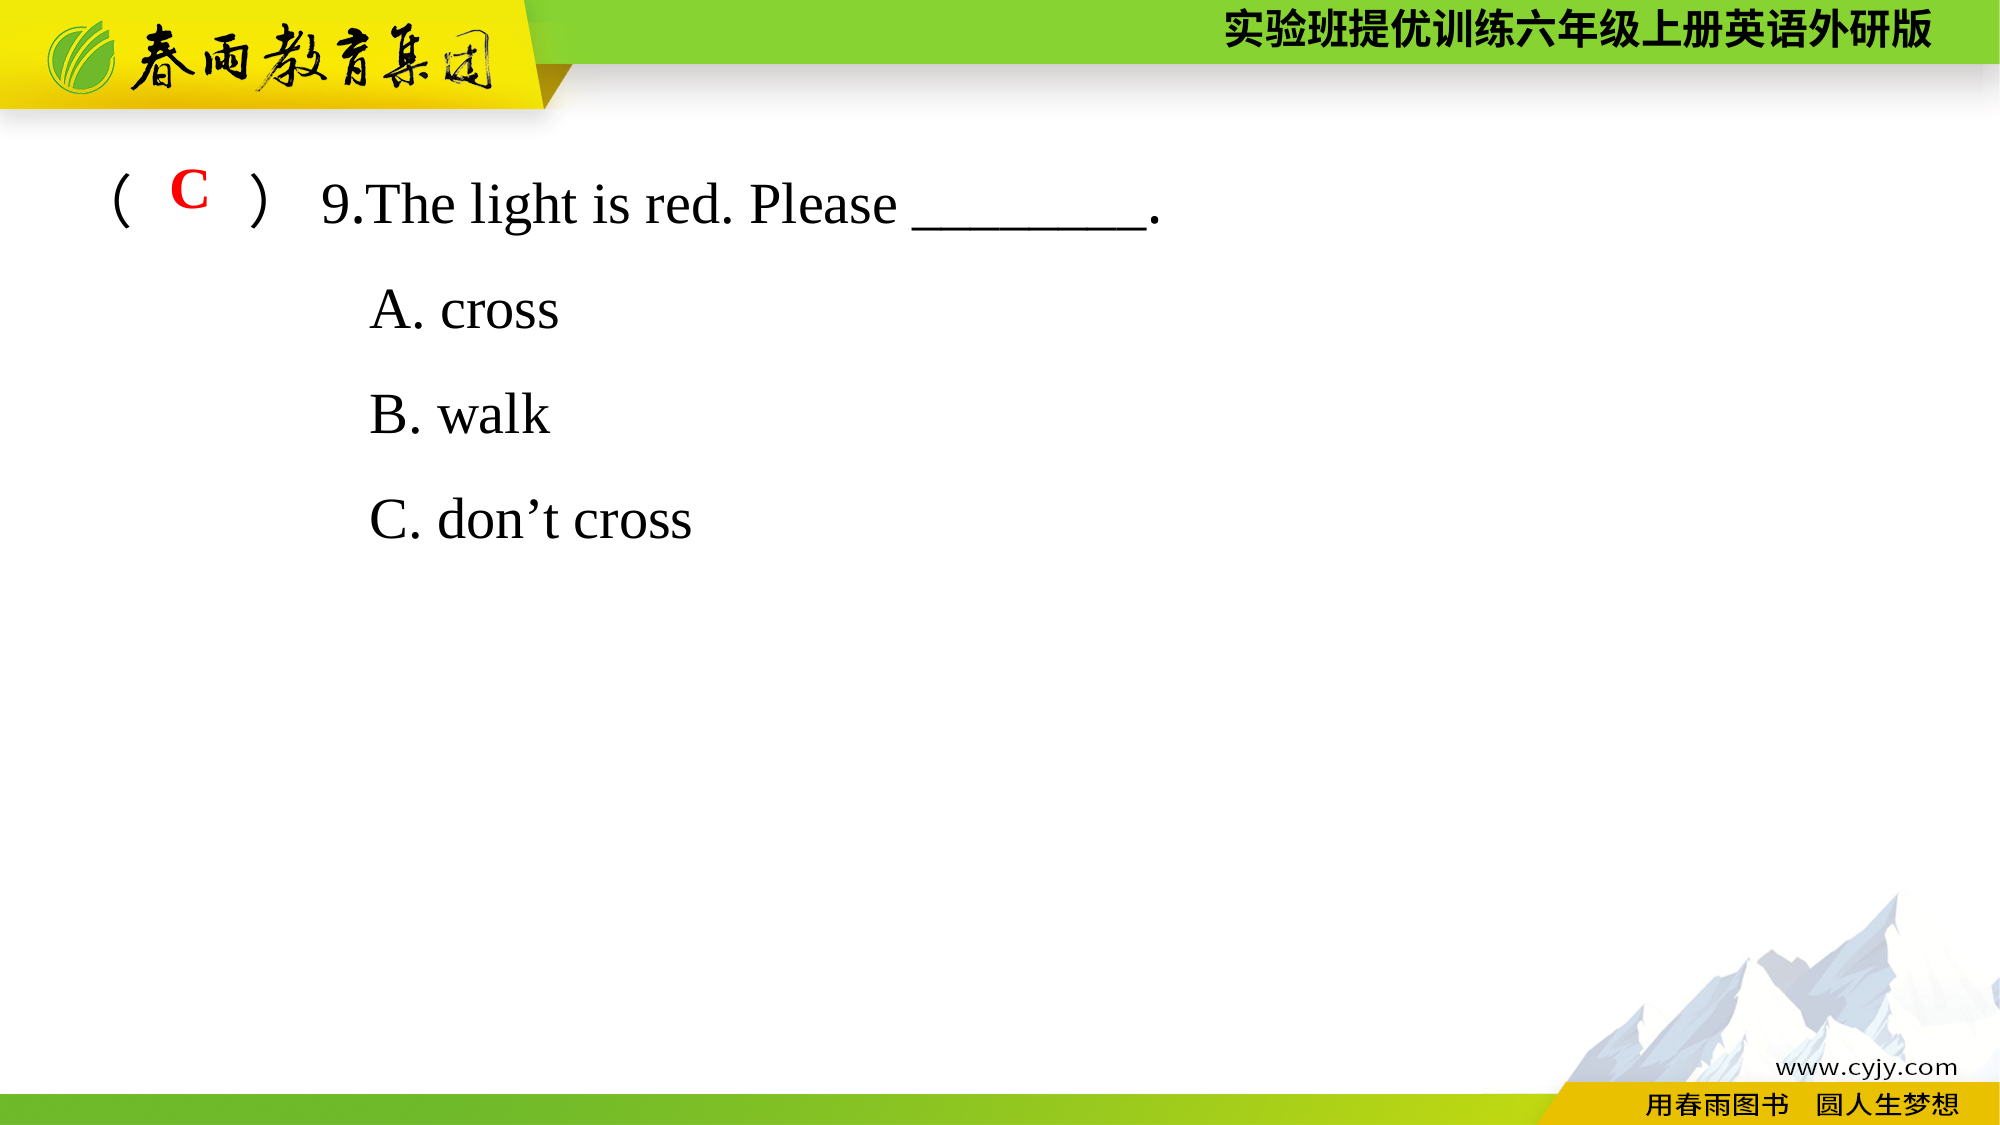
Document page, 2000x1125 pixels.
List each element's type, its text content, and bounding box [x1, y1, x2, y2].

list （ ）9.The light is red. Please ________. A. cross B. walk C. don’t cross [59, 122, 1944, 549]
text_box C [154, 143, 227, 228]
picture [0, 0, 2000, 1125]
